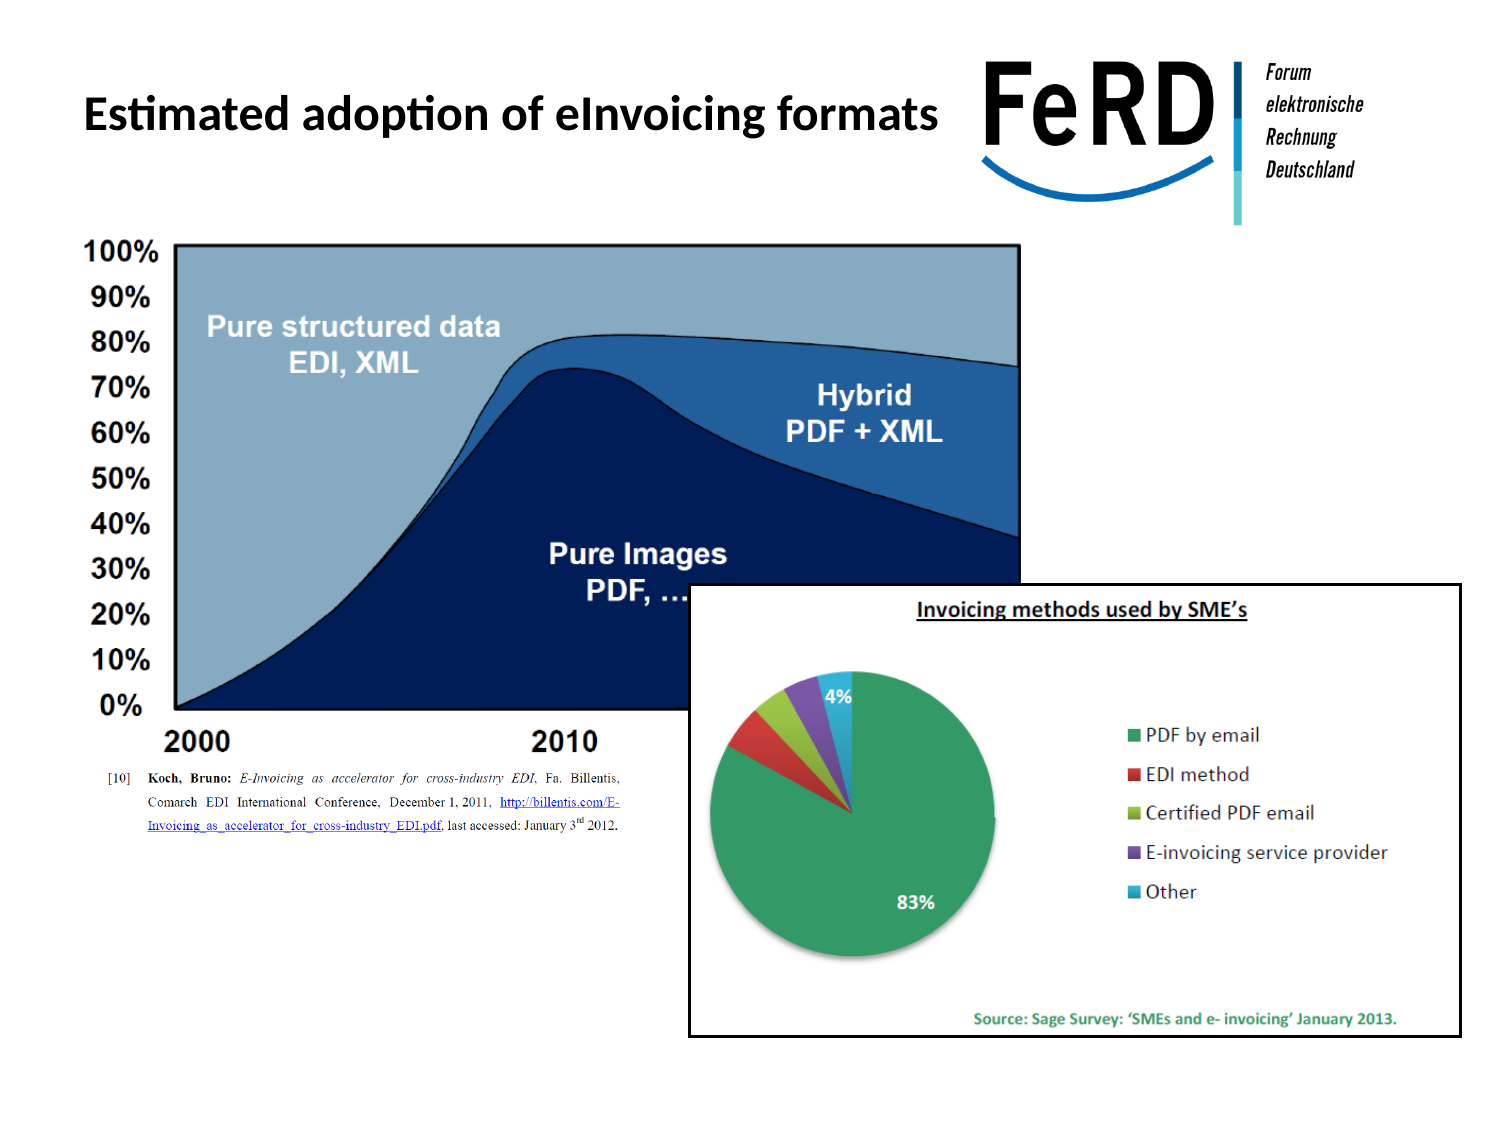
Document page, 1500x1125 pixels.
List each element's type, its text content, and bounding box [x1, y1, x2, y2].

title Estimated adoption of eInvoicing formats [68, 60, 963, 161]
picture [64, 42, 1460, 1036]
